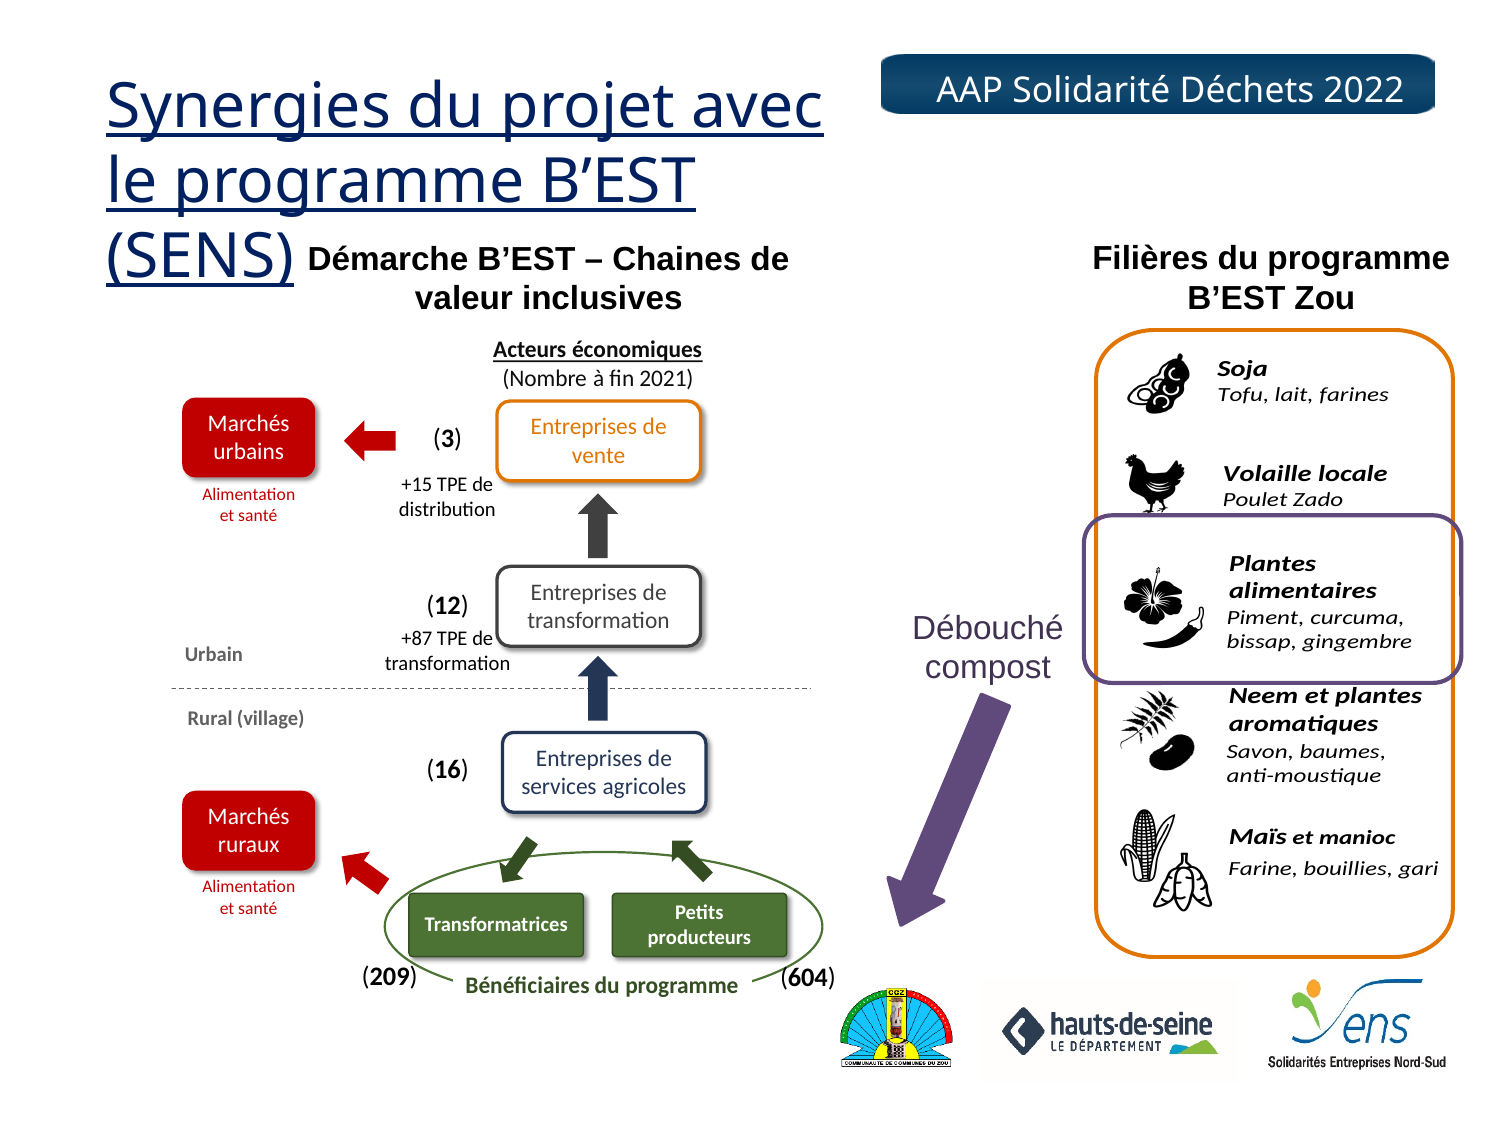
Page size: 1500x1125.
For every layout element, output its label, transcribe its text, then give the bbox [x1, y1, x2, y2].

text_box AAP Solidarité Déchets 2022 [881, 59, 1460, 118]
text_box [838, 984, 955, 1093]
text_box [1083, 525, 1090, 673]
picture [982, 978, 1239, 1083]
text_box Filières du programme B’EST Zou [1070, 228, 1472, 324]
text_box Débouché compost [892, 598, 1084, 694]
picture [1090, 327, 1477, 959]
text_box [888, 694, 1010, 925]
text_box Synergies du projet avec le programme B’EST (SENS) [98, 57, 846, 298]
text_box Démarche B’EST – Chaines de valeur inclusives [251, 229, 846, 325]
picture [171, 327, 855, 1014]
picture [881, 54, 1436, 115]
picture [1268, 978, 1446, 1071]
